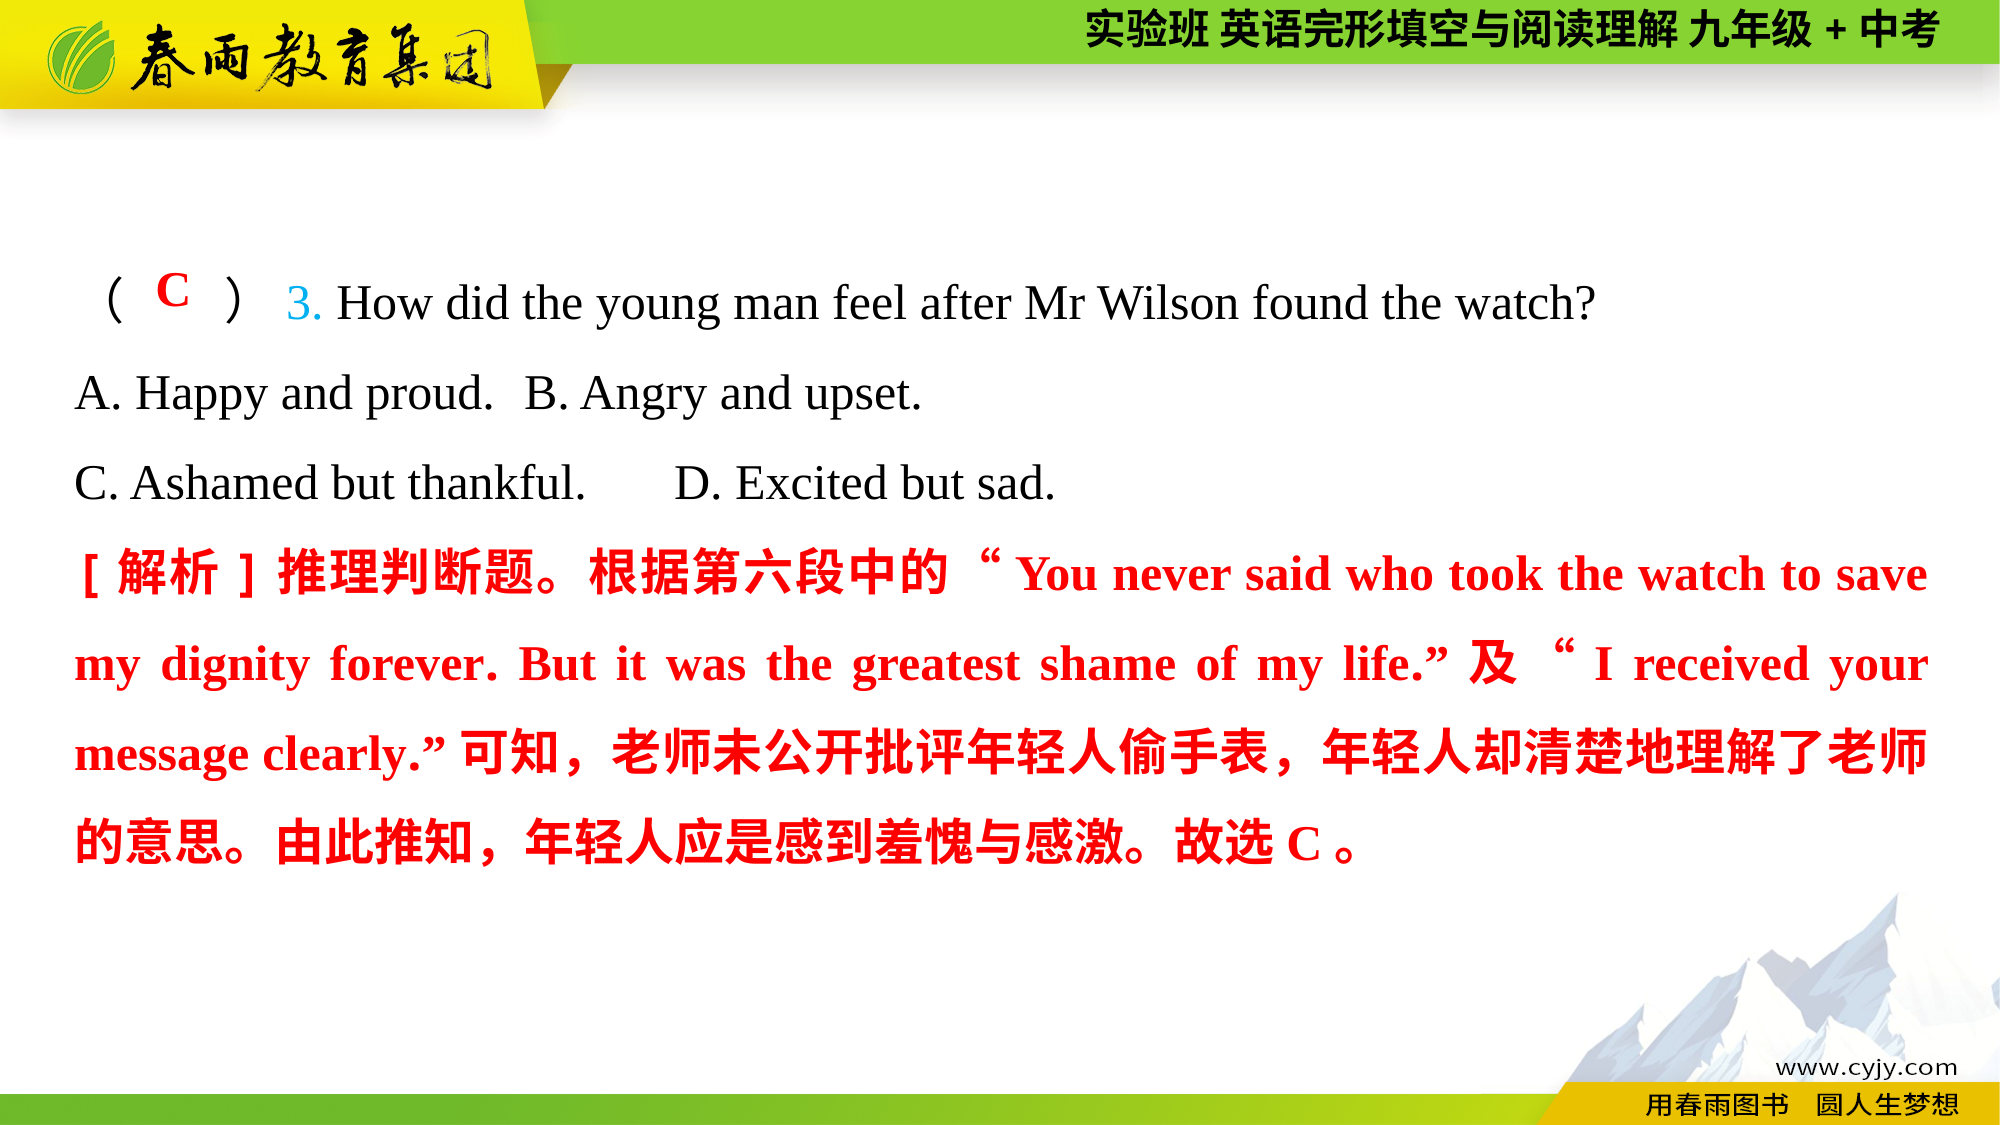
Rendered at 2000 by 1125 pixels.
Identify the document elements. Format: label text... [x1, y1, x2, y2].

picture [0, 0, 2000, 1125]
text_box C [140, 249, 207, 325]
list （ ）3. How did the young man feel after Mr Wilson found the watch? A. Happy and proud. B. Angry and upset. C. Ashamed but thankful. D. Excited but sad. [59, 231, 1944, 520]
text_box [解析]推理判断题。根据第六段中的“You never said who took the watch to save my dignity forever. But it was the greatest shame of my life.”及“I received your message clearly.”可知，老师未公开批评年轻人偷手表，年轻人却清楚地理解了老师的意思。由此推知，年轻人应是感到羞愧与感激。故选C。 [59, 520, 1944, 878]
